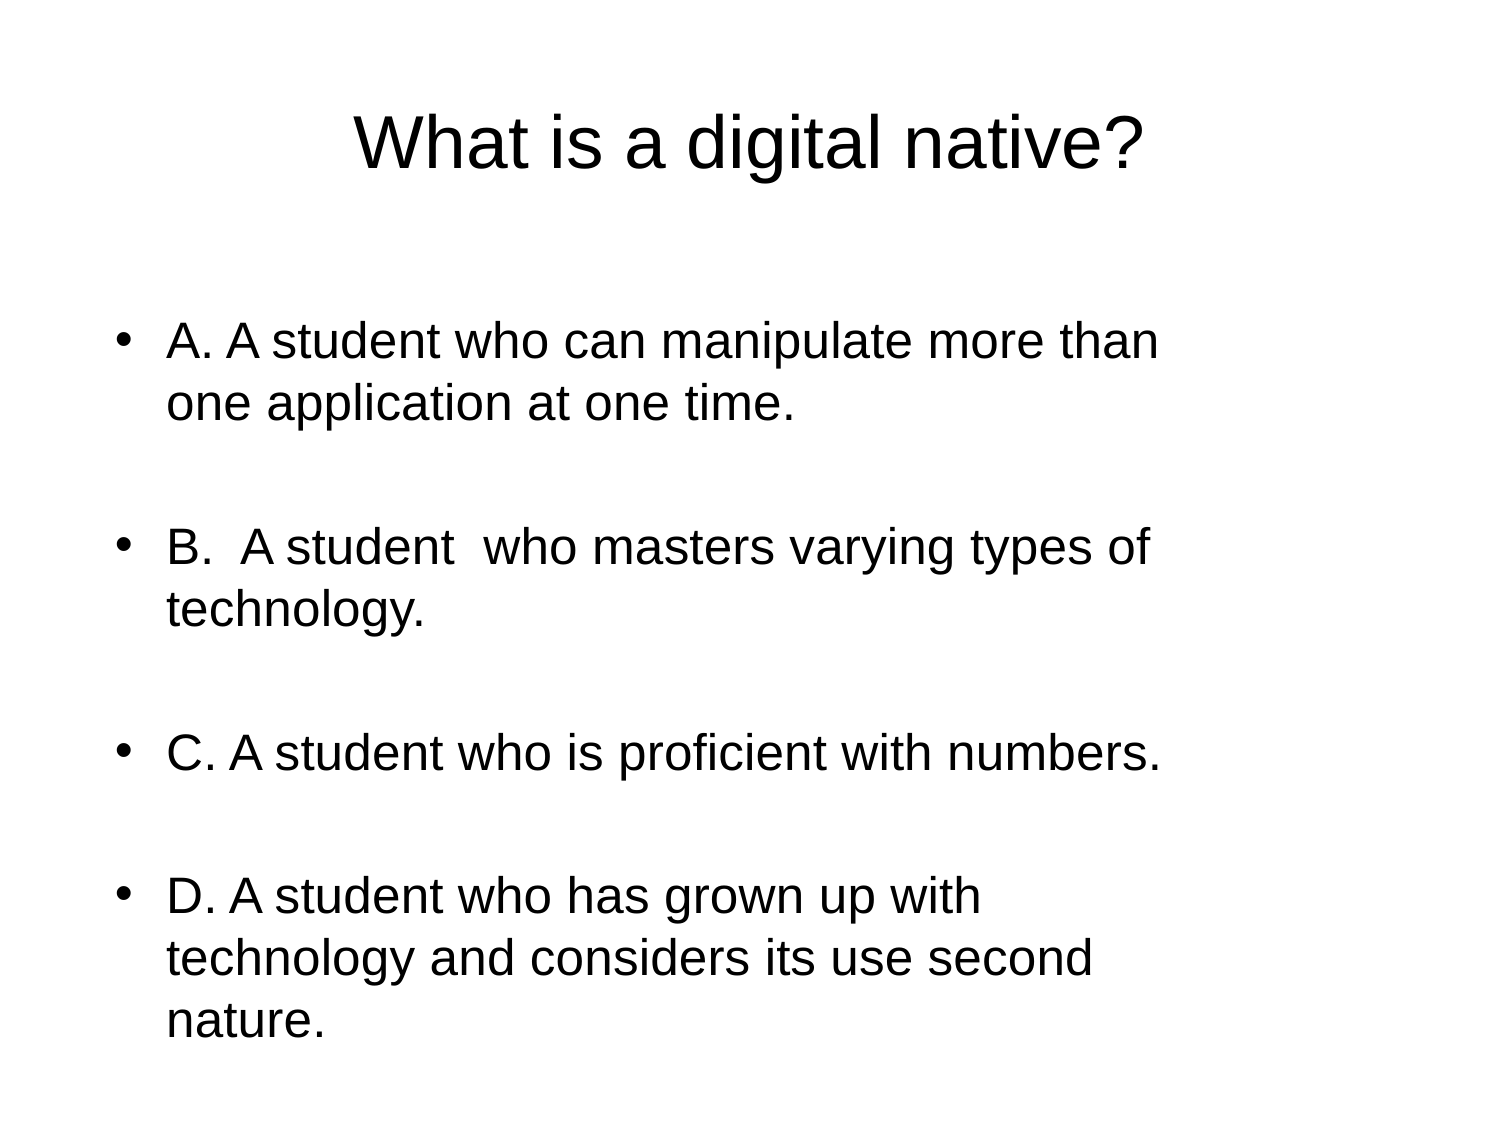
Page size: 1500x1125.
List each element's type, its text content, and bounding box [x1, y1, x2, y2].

title What is a digital native? [75, 45, 1425, 233]
list A. A student who can manipulate more than one application at one time. B. A student who masters varying types of technology. C. A student who is proficient with numbers. D. A student who has grown up with technology and considers its use second nature. [99, 299, 1250, 1063]
